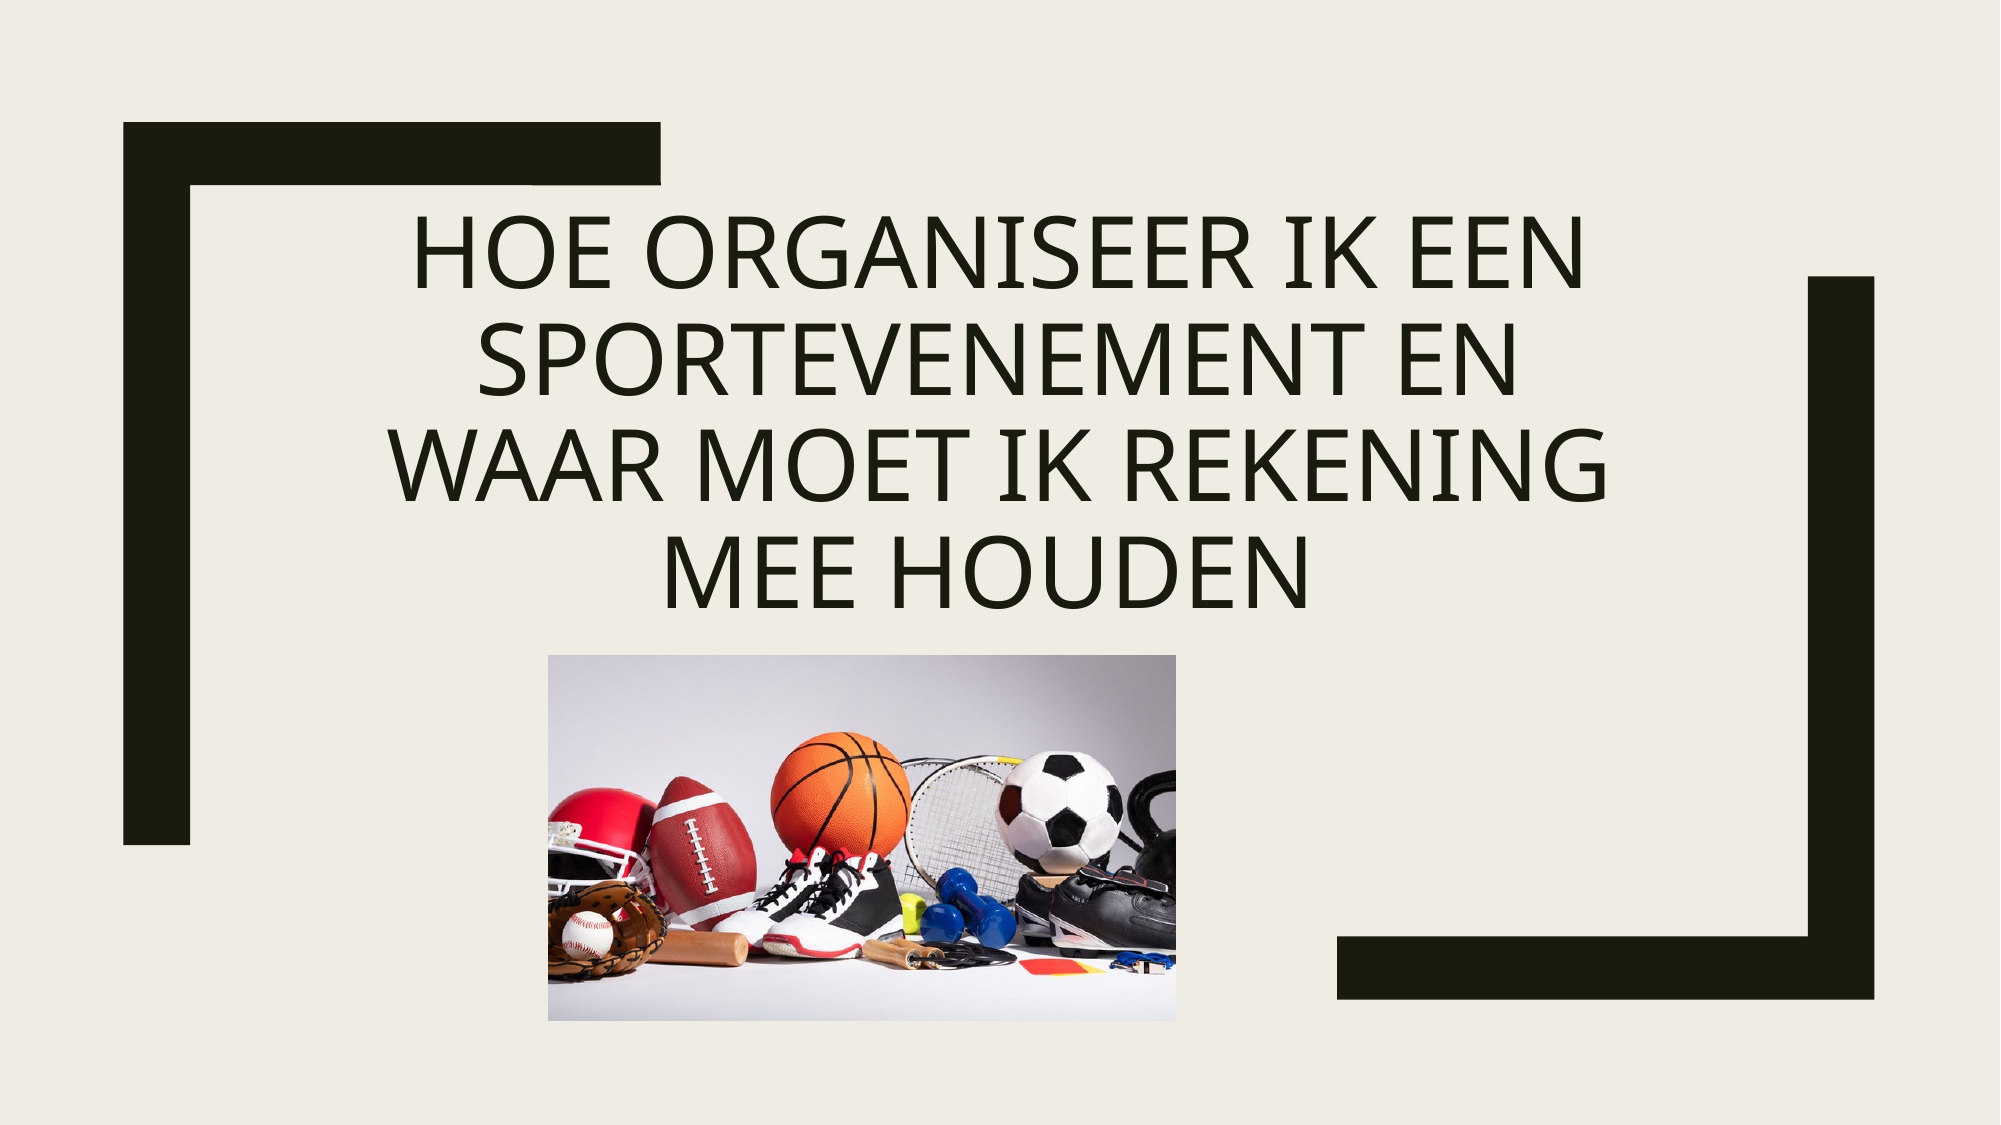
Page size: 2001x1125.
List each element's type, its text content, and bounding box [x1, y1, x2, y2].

title Hoe organiseer ik een sportevenement en waar moet ik rekening mee houden [314, 293, 1686, 638]
picture [547, 655, 1176, 1021]
